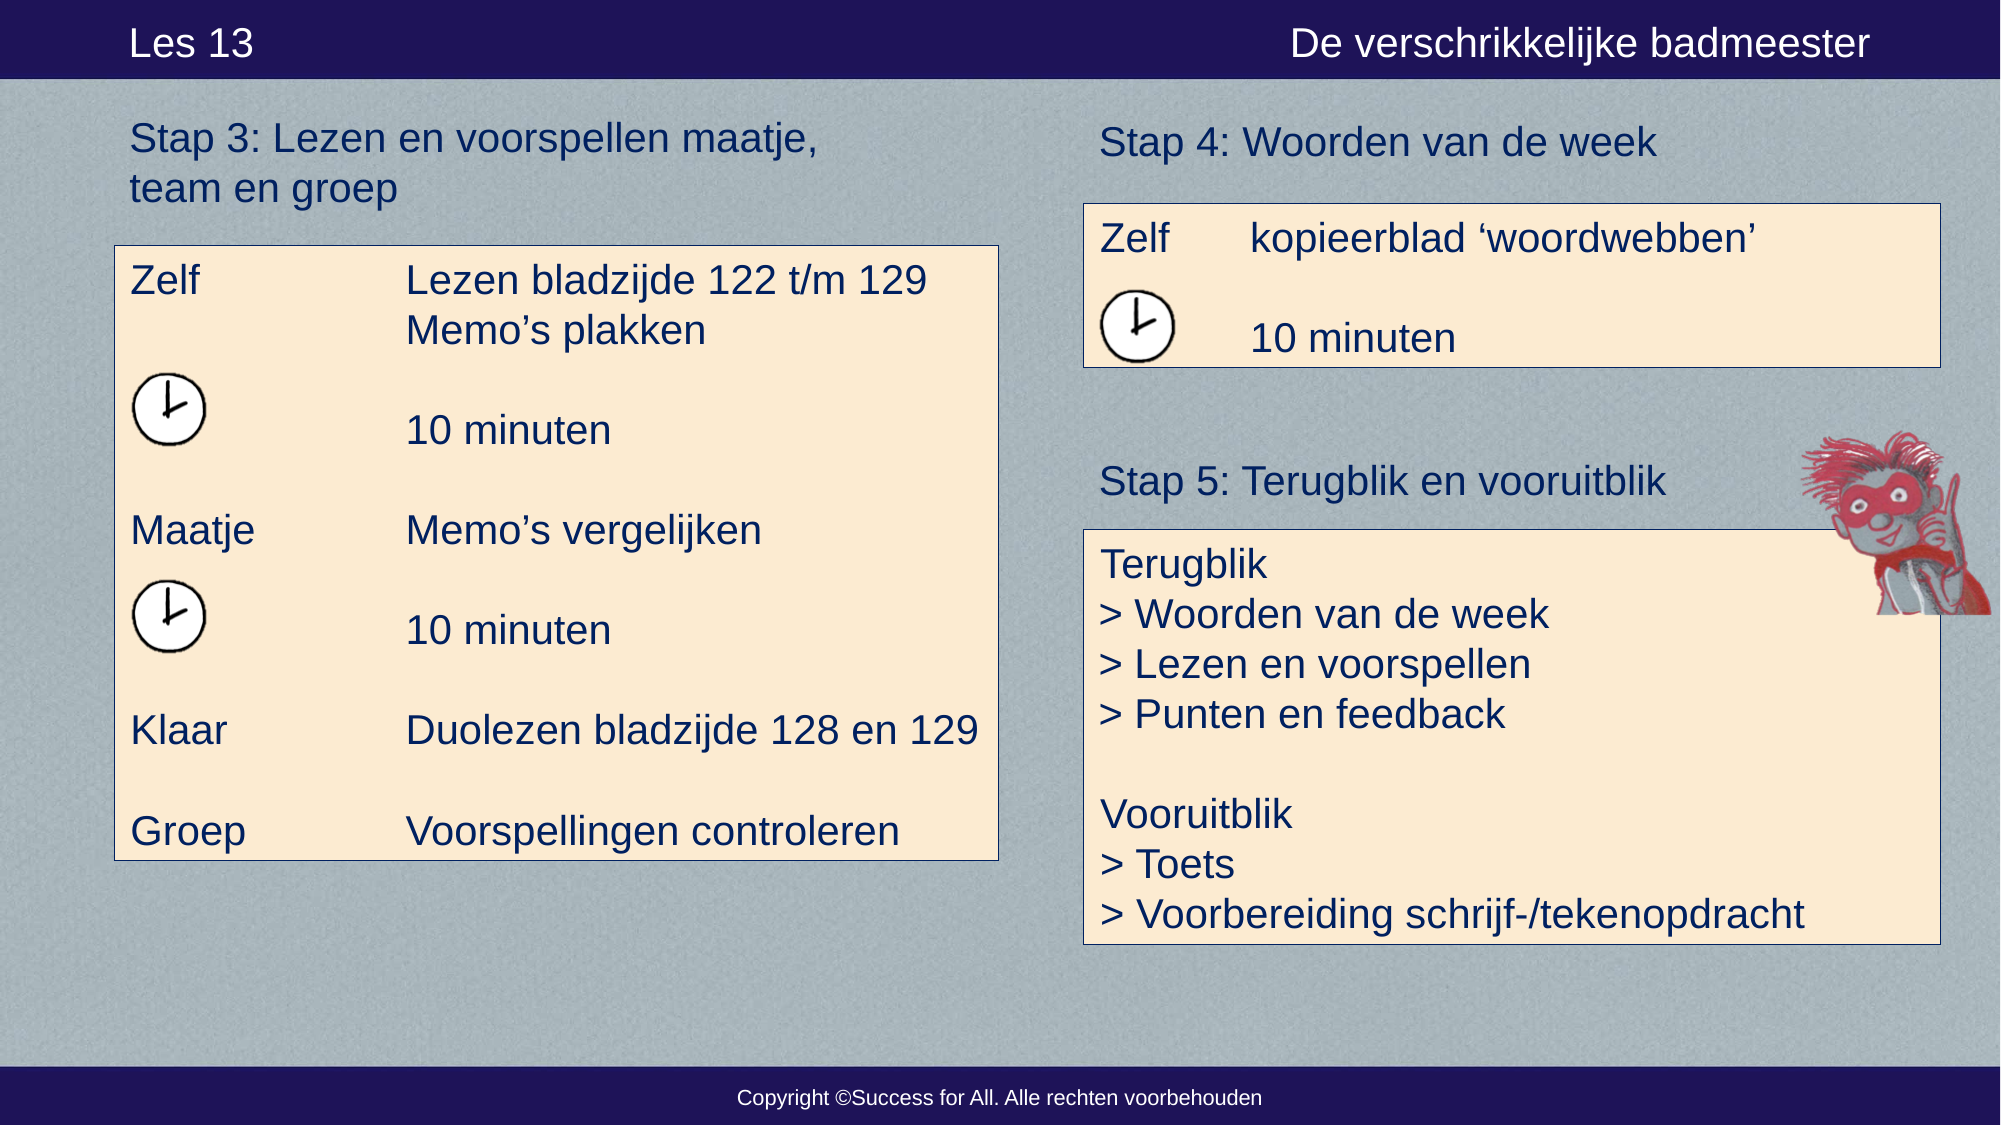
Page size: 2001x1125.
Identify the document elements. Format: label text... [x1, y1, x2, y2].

text_box Copyright ©Success for All. Alle rechten voorbehouden [0, 1076, 2000, 1125]
text_box Zelf kopieerblad ‘woordwebben’ 10 minuten [1083, 203, 1941, 368]
text_box De verschrikkelijke badmeester [999, 8, 1886, 73]
picture [0, 0, 2001, 1125]
text_box Terugblik > Woorden van de week > Lezen en voorspellen > Punten en feedback Vooruitblik > Toets > Voorbereiding schrijf-/tekenopdracht [1083, 529, 1941, 945]
text_box Stap 4: Woorden van de week [1083, 107, 1877, 172]
text_box Zelf Lezen bladzijde 122 t/m 129 Memo’s plakken 10 minuten Maatje Memo’s vergelijken 10 minuten Klaar Duolezen bladzijde 128 en 129 Groep Voorspellingen controleren [114, 245, 999, 861]
text_box Les 13 [114, 8, 354, 73]
text_box Stap 5: Terugblik en vooruitblik [1083, 446, 1776, 511]
text_box Stap 3: Lezen en voorspellen maatje, team en groep [114, 103, 907, 219]
